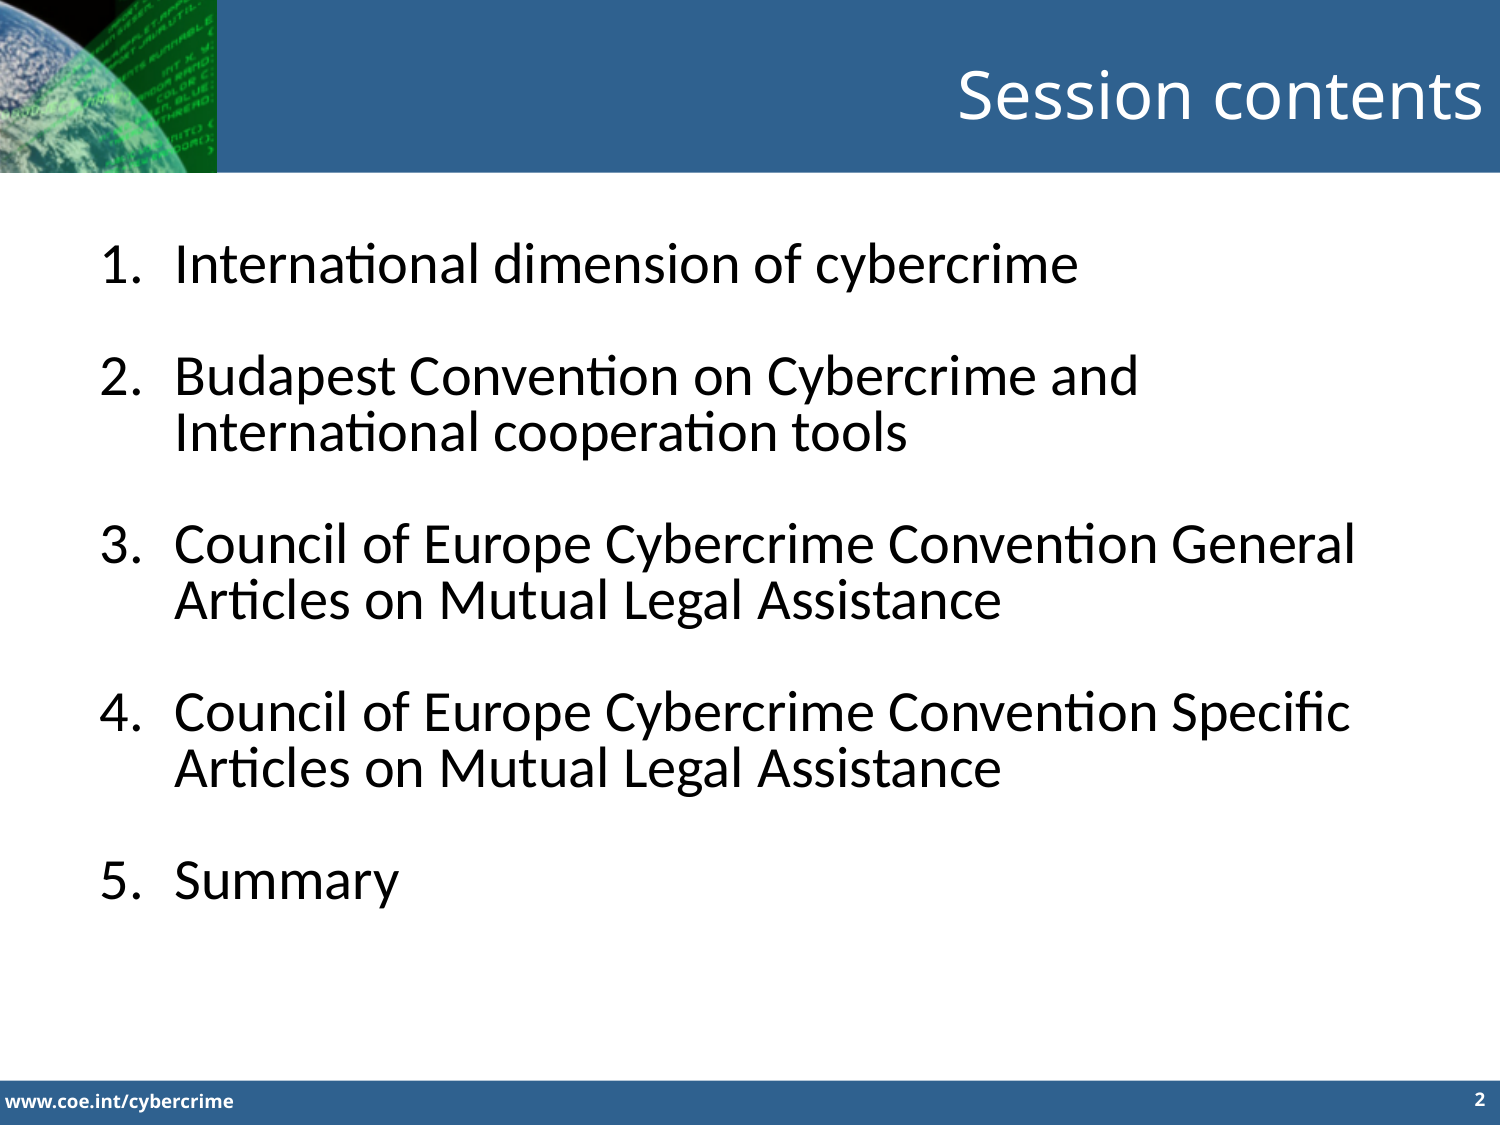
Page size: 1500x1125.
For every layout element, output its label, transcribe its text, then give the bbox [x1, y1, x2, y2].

text_box International dimension of cybercrime Budapest Convention on Cybercrime and International cooperation tools Council of Europe Cybercrime Convention General Articles on Mutual Legal Assistance Council of Europe Cybercrime Convention Specific Articles on Mutual Legal Assistance Summary [85, 231, 1458, 919]
text_box Session contents [230, 16, 1500, 170]
text_box [729, 171, 1480, 267]
picture [0, 1, 217, 173]
slide_number 2 [1162, 1080, 1500, 1125]
